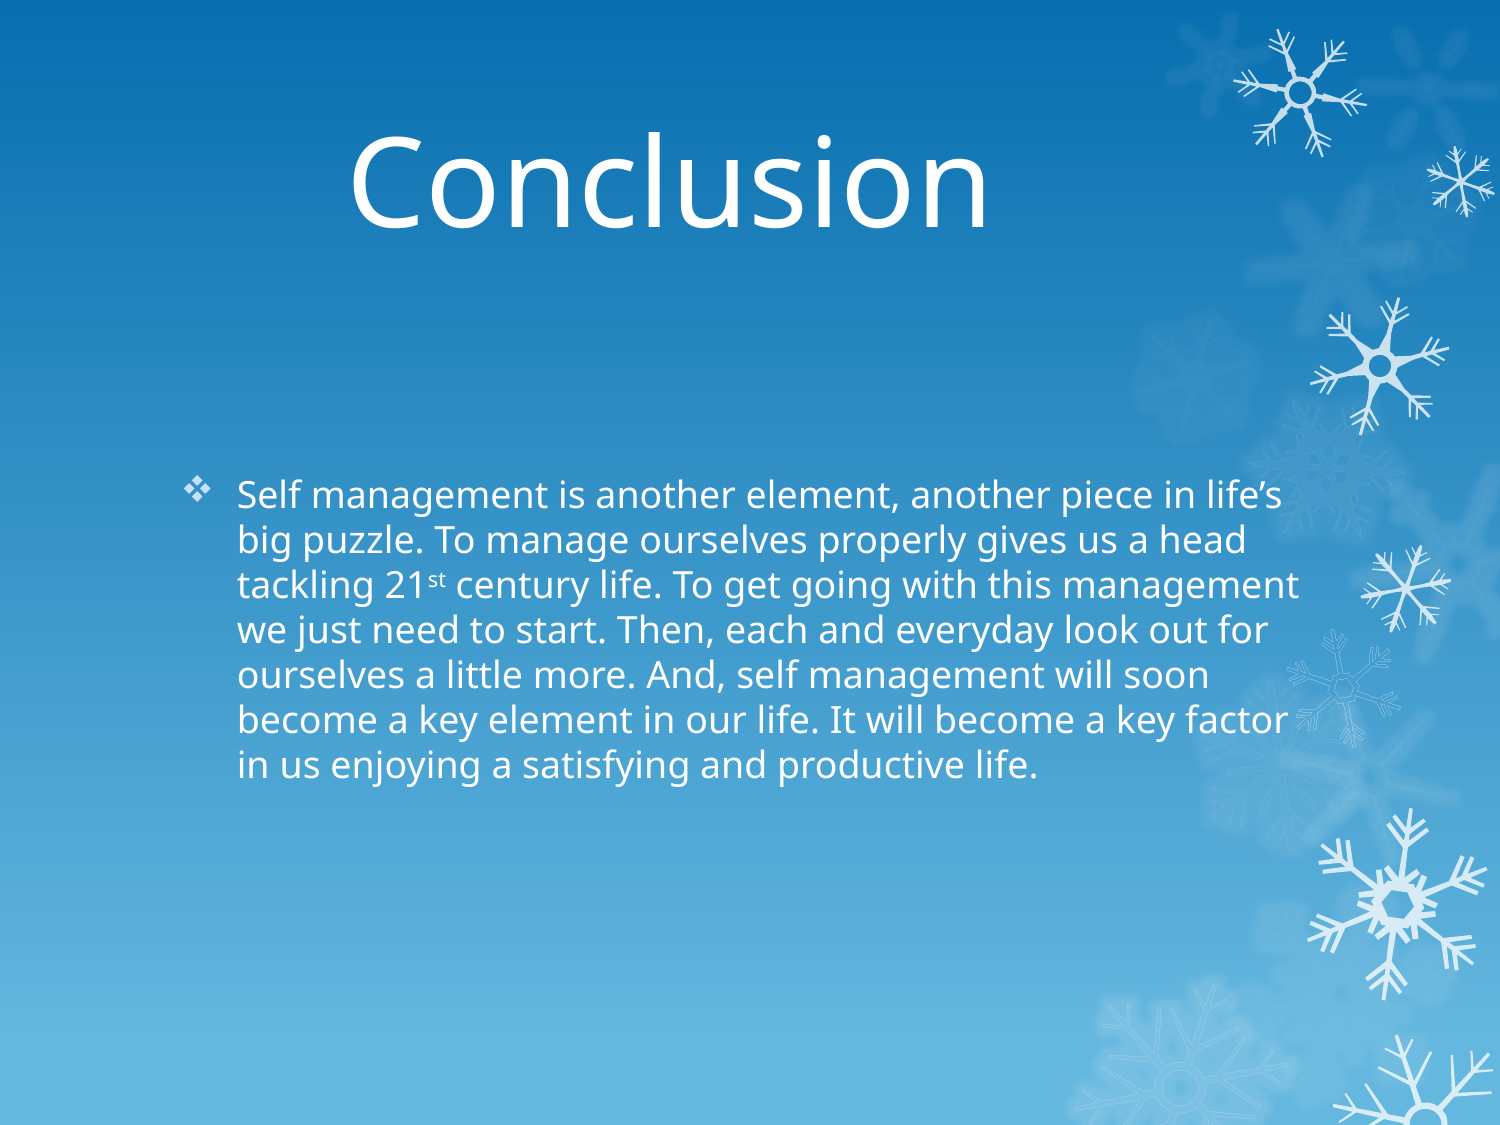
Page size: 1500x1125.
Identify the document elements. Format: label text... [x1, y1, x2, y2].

list Self management is another element, another piece in life’s big puzzle. To manage ourselves properly gives us a head tackling 21st century life. To get going with this management we just need to start. Then, each and everyday look out for ourselves a little more. And, self management will soon become a key element in our life. It will become a key factor in us enjoying a satisfying and productive life. [165, 296, 1335, 962]
title Conclusion [159, 101, 1329, 254]
